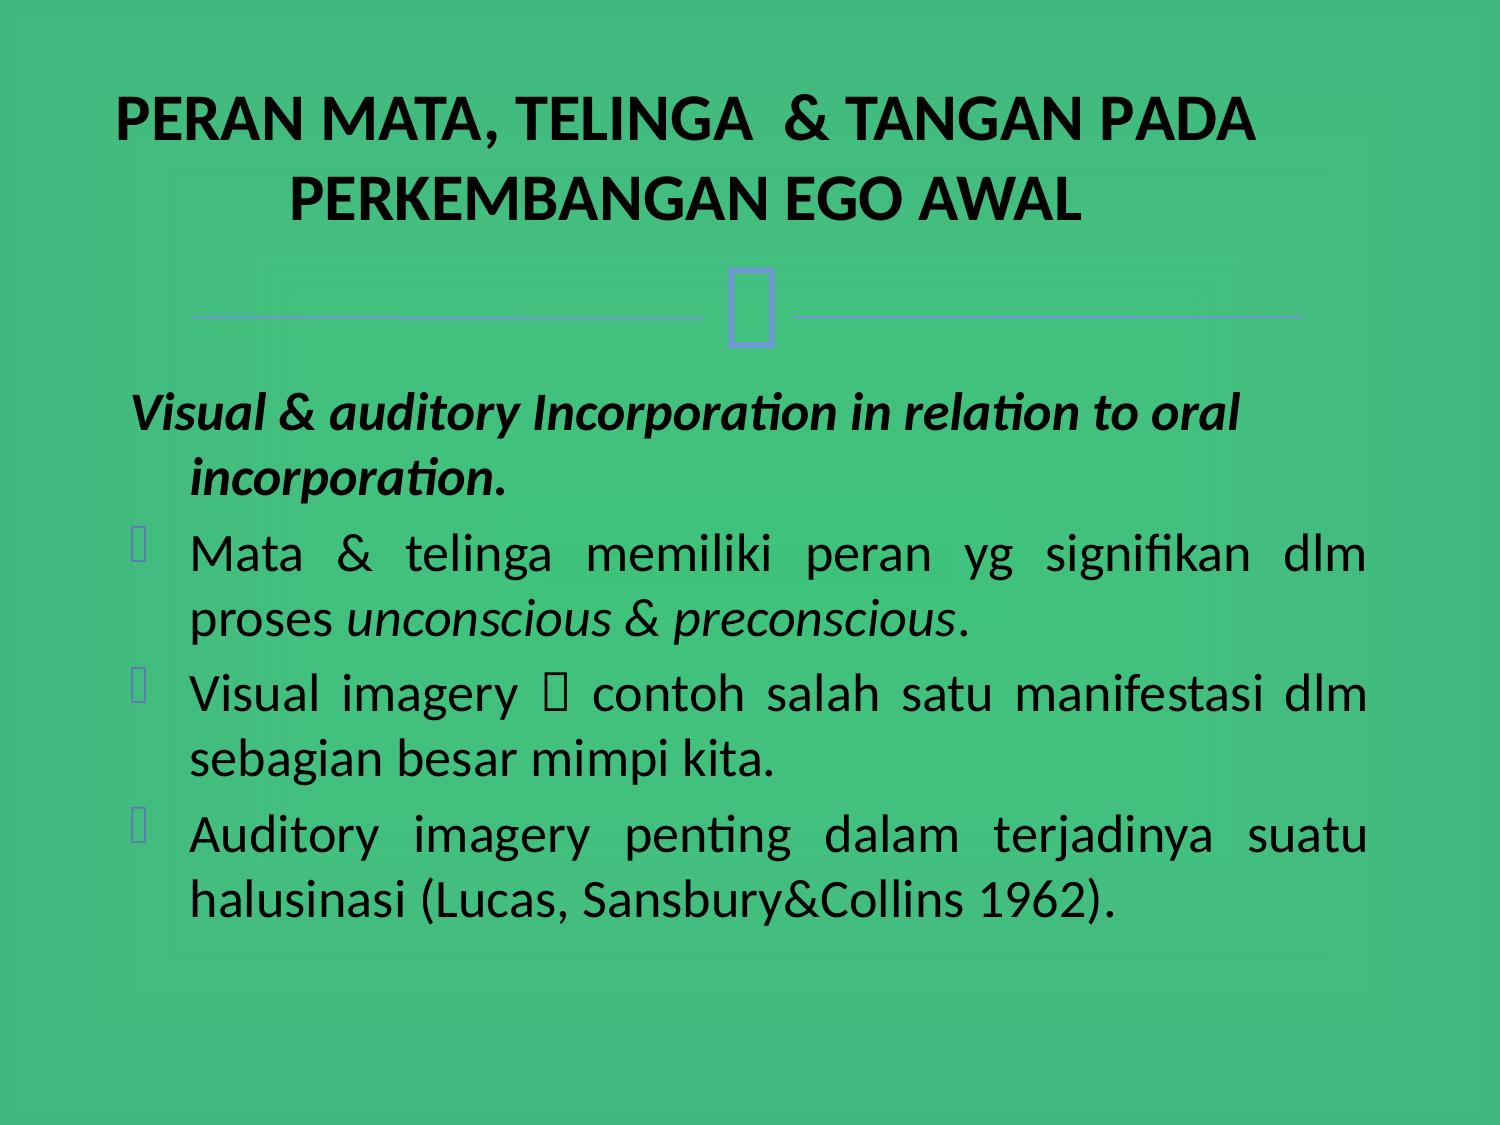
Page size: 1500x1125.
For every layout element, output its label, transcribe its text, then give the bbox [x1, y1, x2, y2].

title PERAN MATA, TELINGA & TANGAN PADA PERKEMBANGAN EGO AWAL [24, 95, 1348, 213]
list Visual & auditory Incorporation in relation to oral incorporation. Mata & telinga memiliki peran yg signifikan dlm proses unconscious & preconscious. Visual imagery  contoh salah satu manifestasi dlm sebagian besar mimpi kita. Auditory imagery penting dalam terjadinya suatu halusinasi (Lucas, Sansbury&Collins 1962). [114, 368, 1386, 1005]
